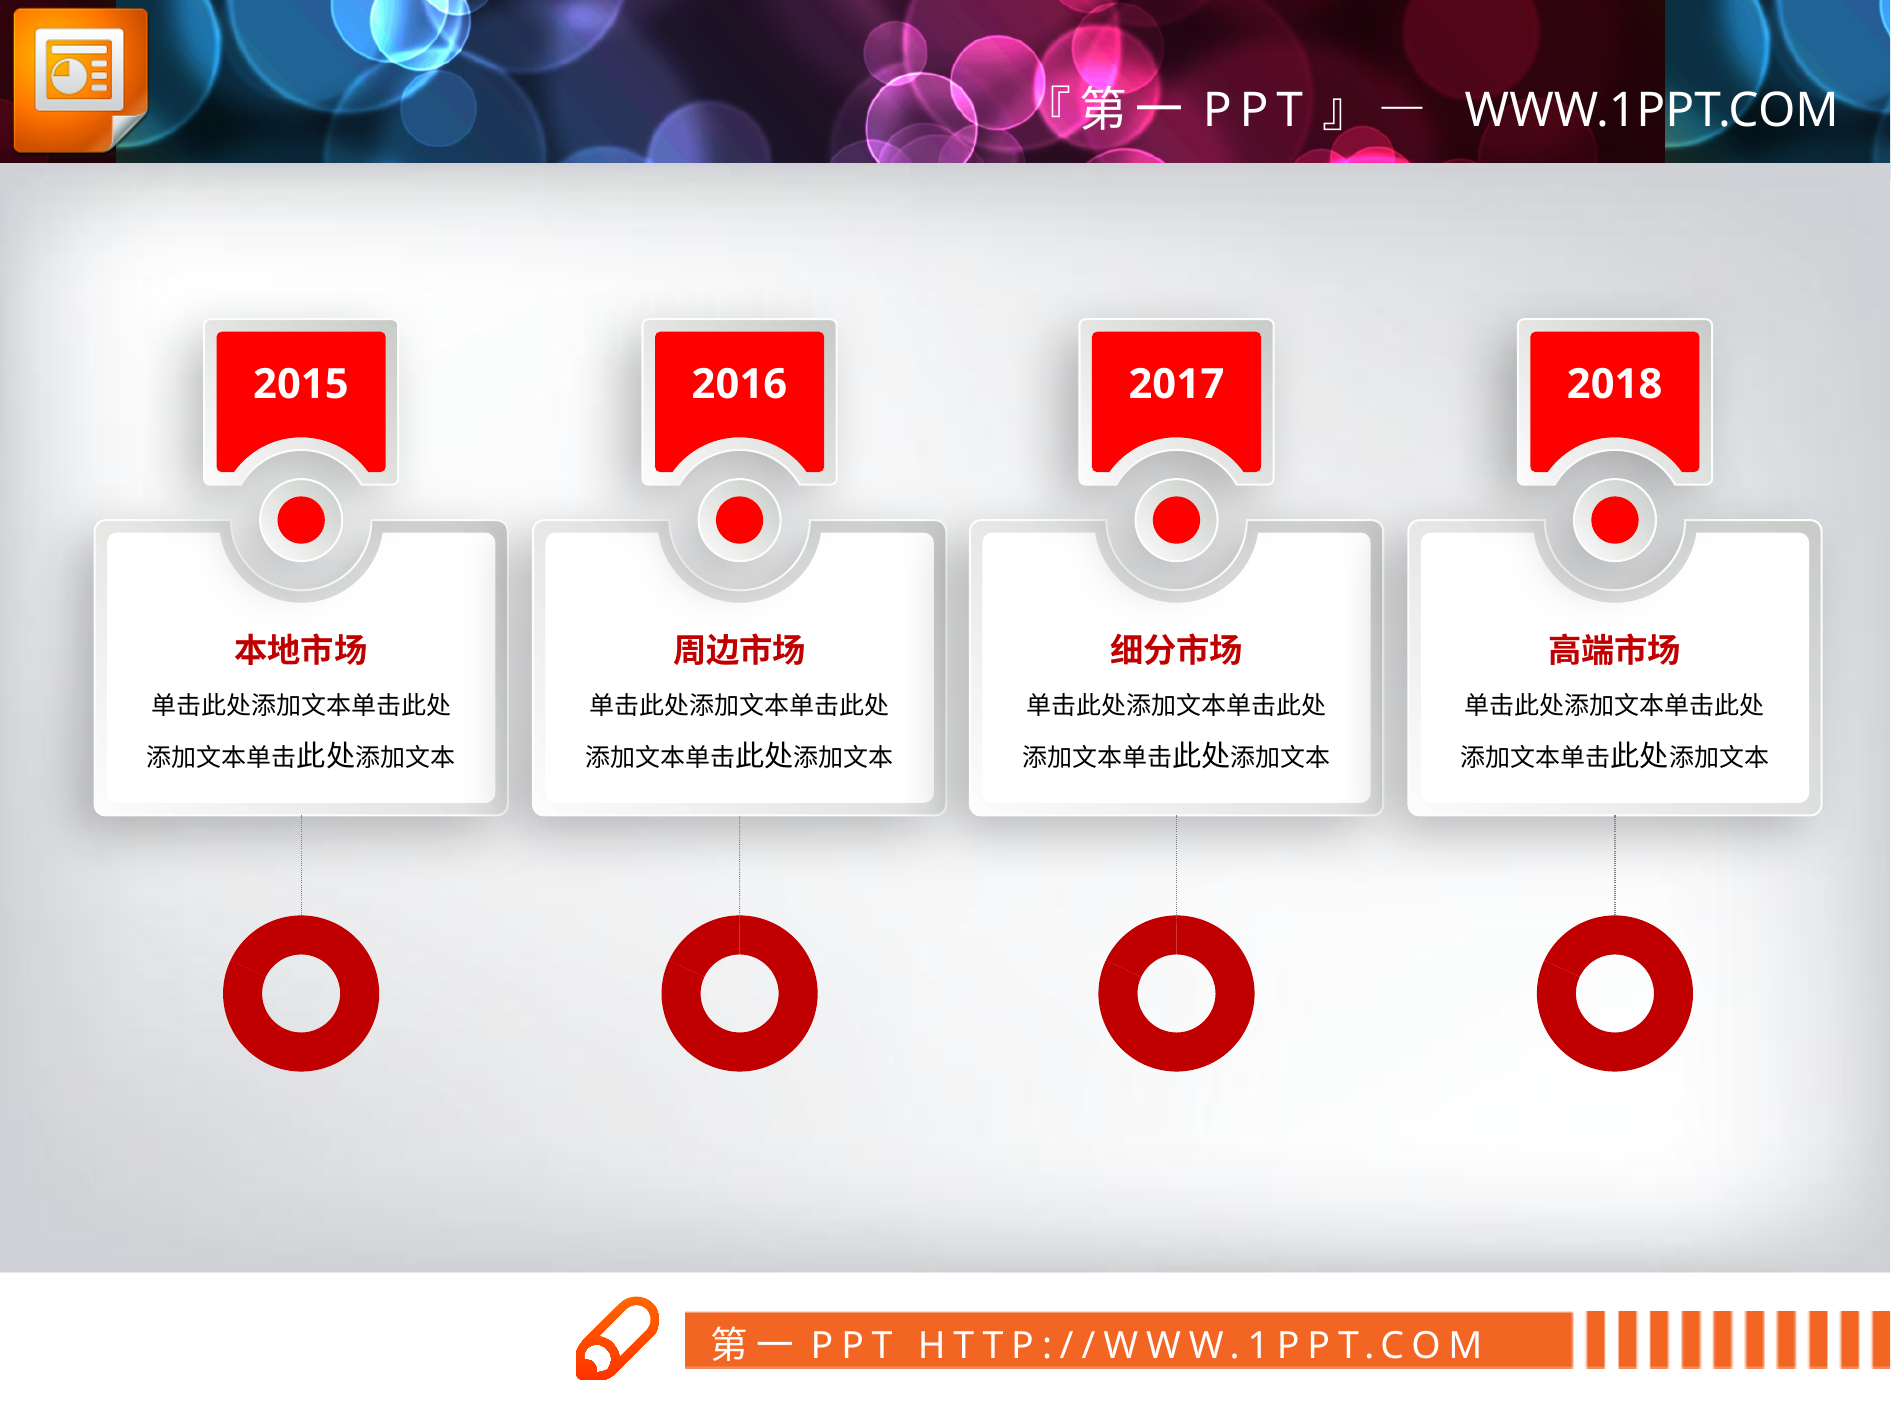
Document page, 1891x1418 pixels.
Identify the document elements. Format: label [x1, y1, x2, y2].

text_box [532, 318, 947, 1076]
text_box [969, 318, 1384, 1076]
text_box [1408, 318, 1822, 1076]
picture [0, 0, 1891, 1275]
picture [685, 1311, 1891, 1369]
text_box [94, 318, 509, 1076]
